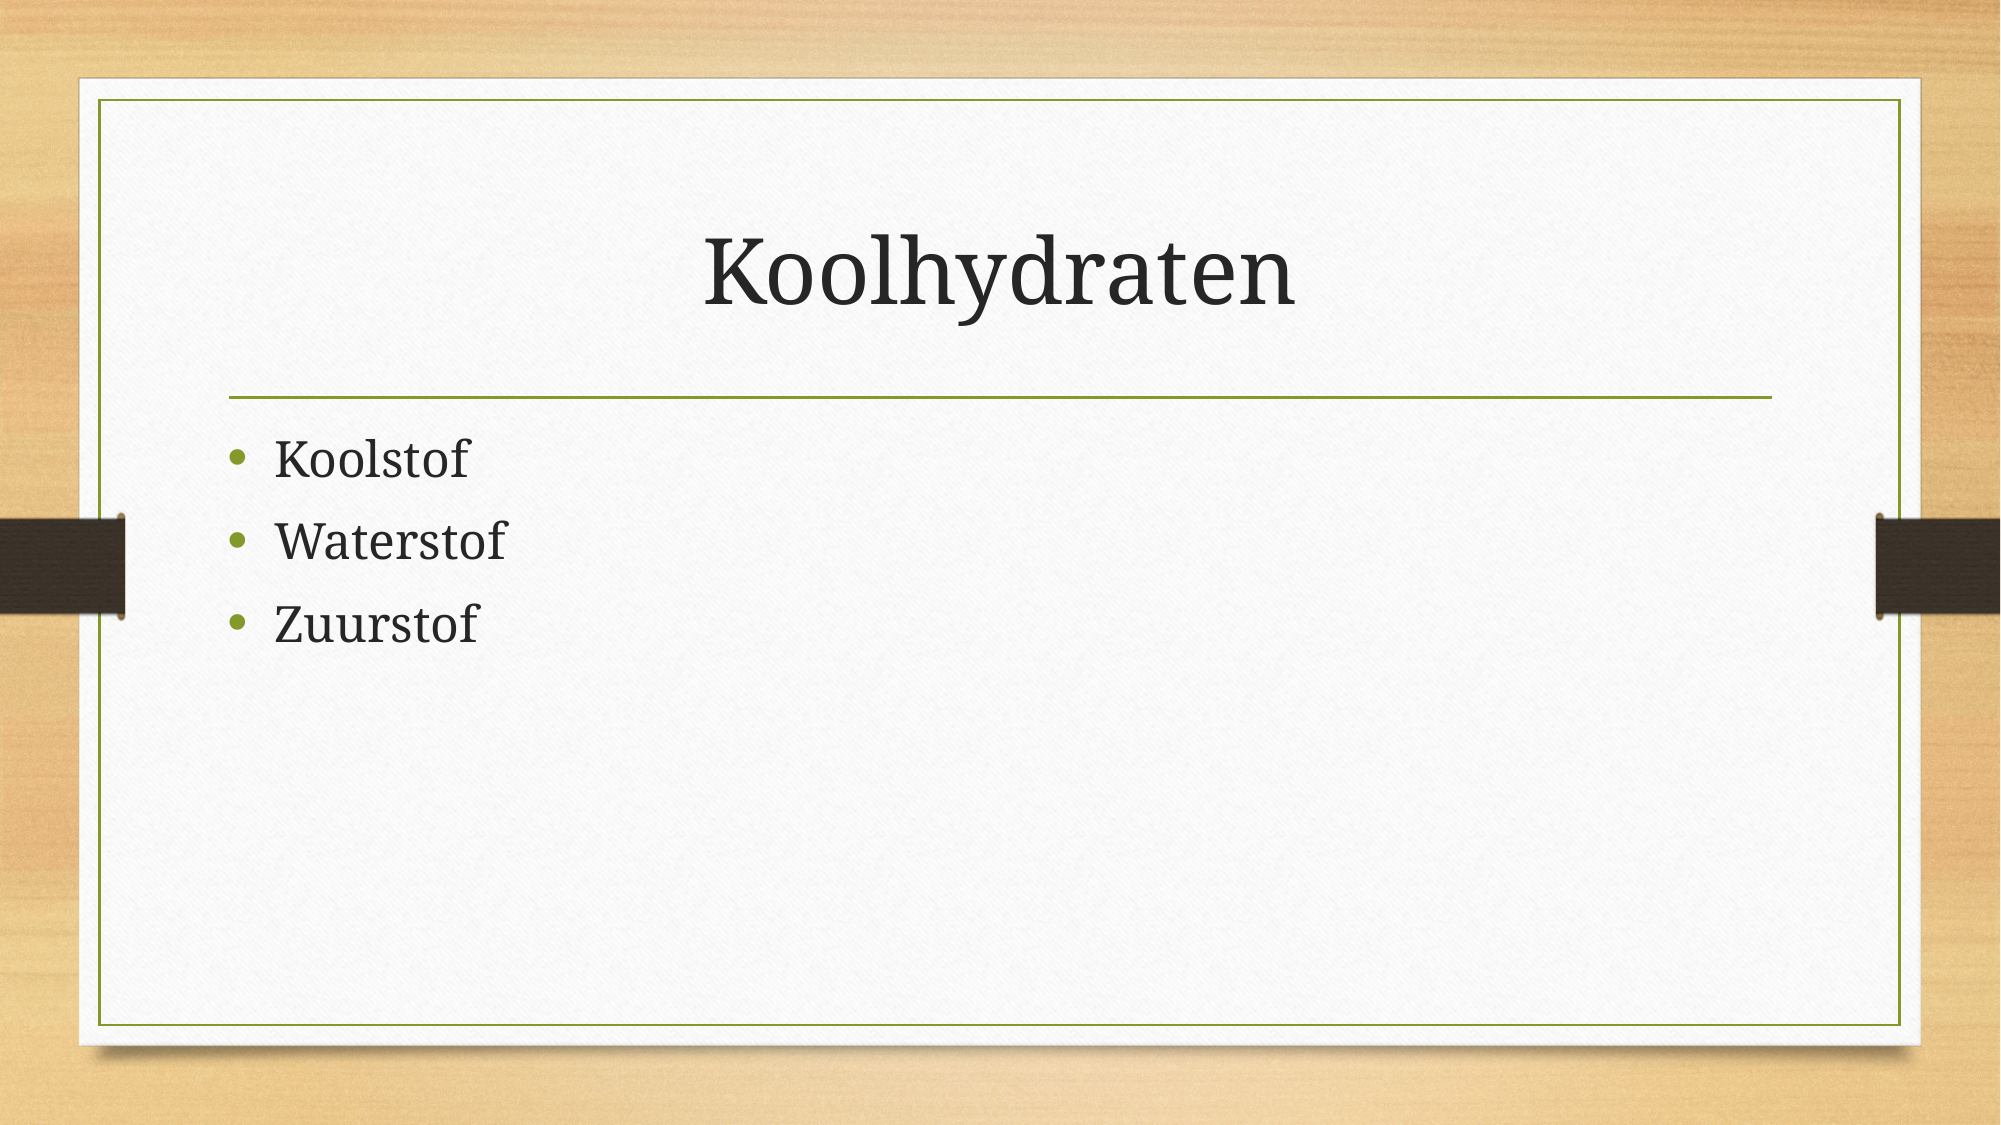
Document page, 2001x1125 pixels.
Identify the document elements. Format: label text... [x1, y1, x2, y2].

list Koolstof Waterstof Zuurstof [212, 419, 1788, 964]
picture [0, 0, 2001, 1125]
title Koolhydraten [212, 161, 1788, 375]
